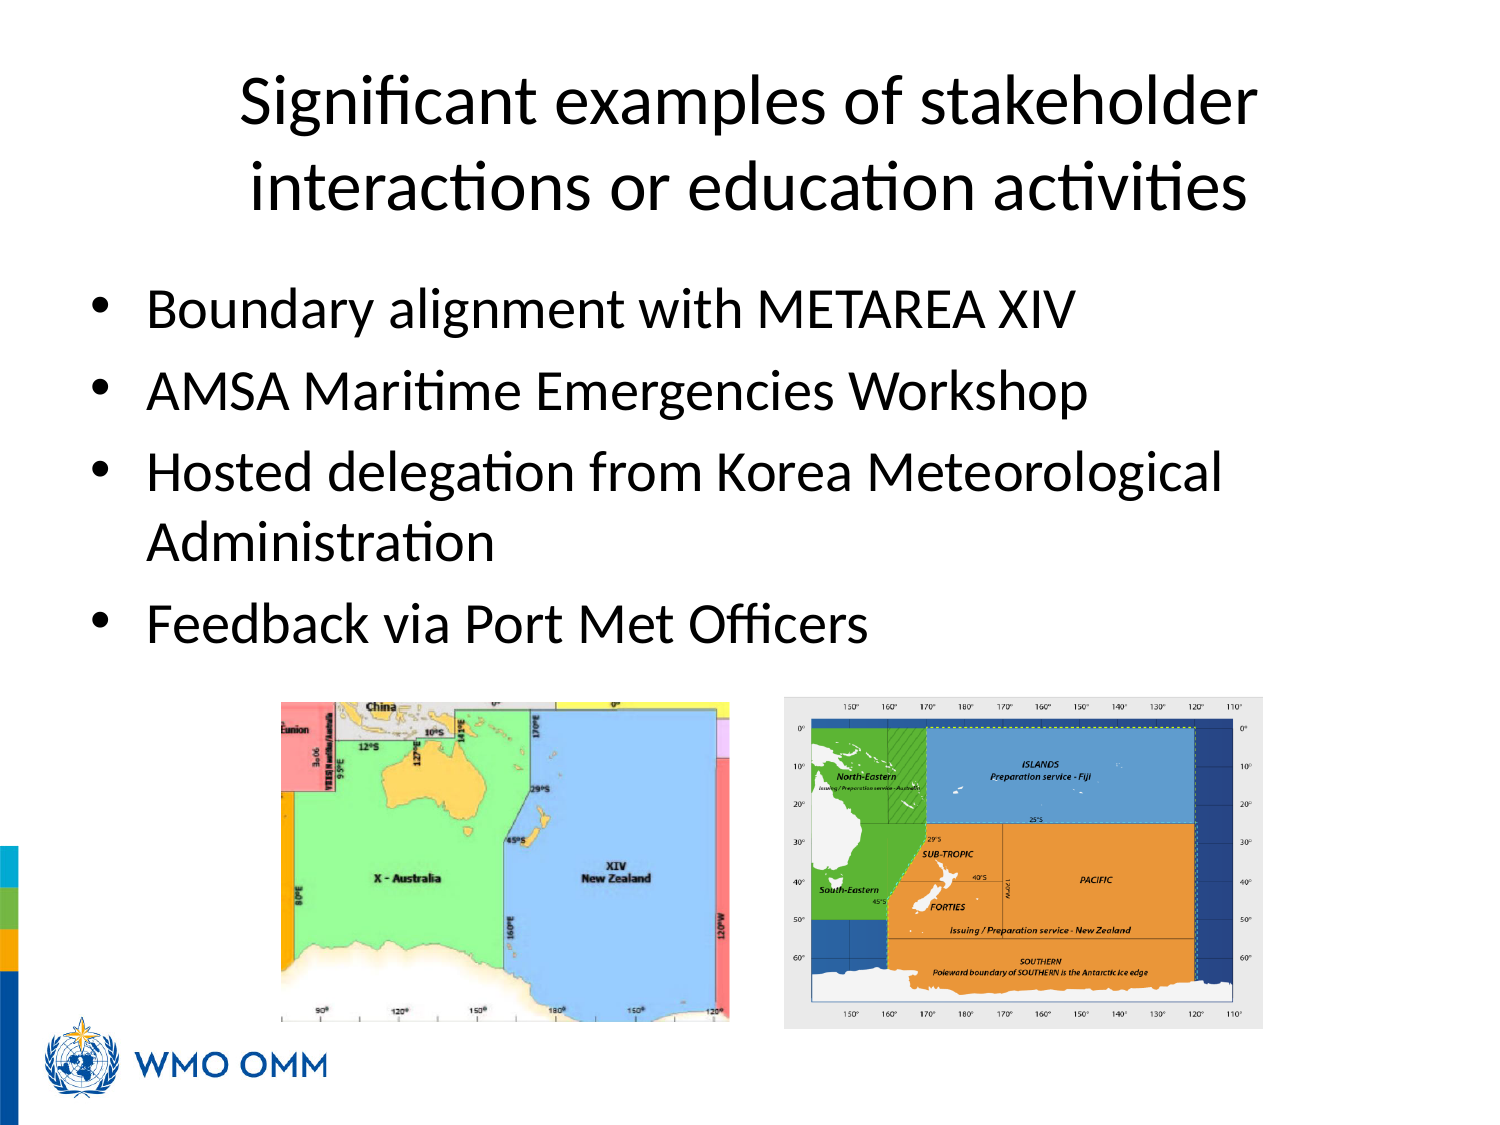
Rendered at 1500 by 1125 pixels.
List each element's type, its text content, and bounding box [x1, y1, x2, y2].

title Significant examples of stakeholder interactions or education activities [75, 45, 1425, 233]
list Boundary alignment with METAREA XIV AMSA Maritime Emergencies Workshop Hosted delegation from Korea Meteorological Administration Feedback via Port Met Officers [75, 262, 1425, 1005]
picture [784, 696, 1263, 1029]
picture [0, 696, 742, 1125]
